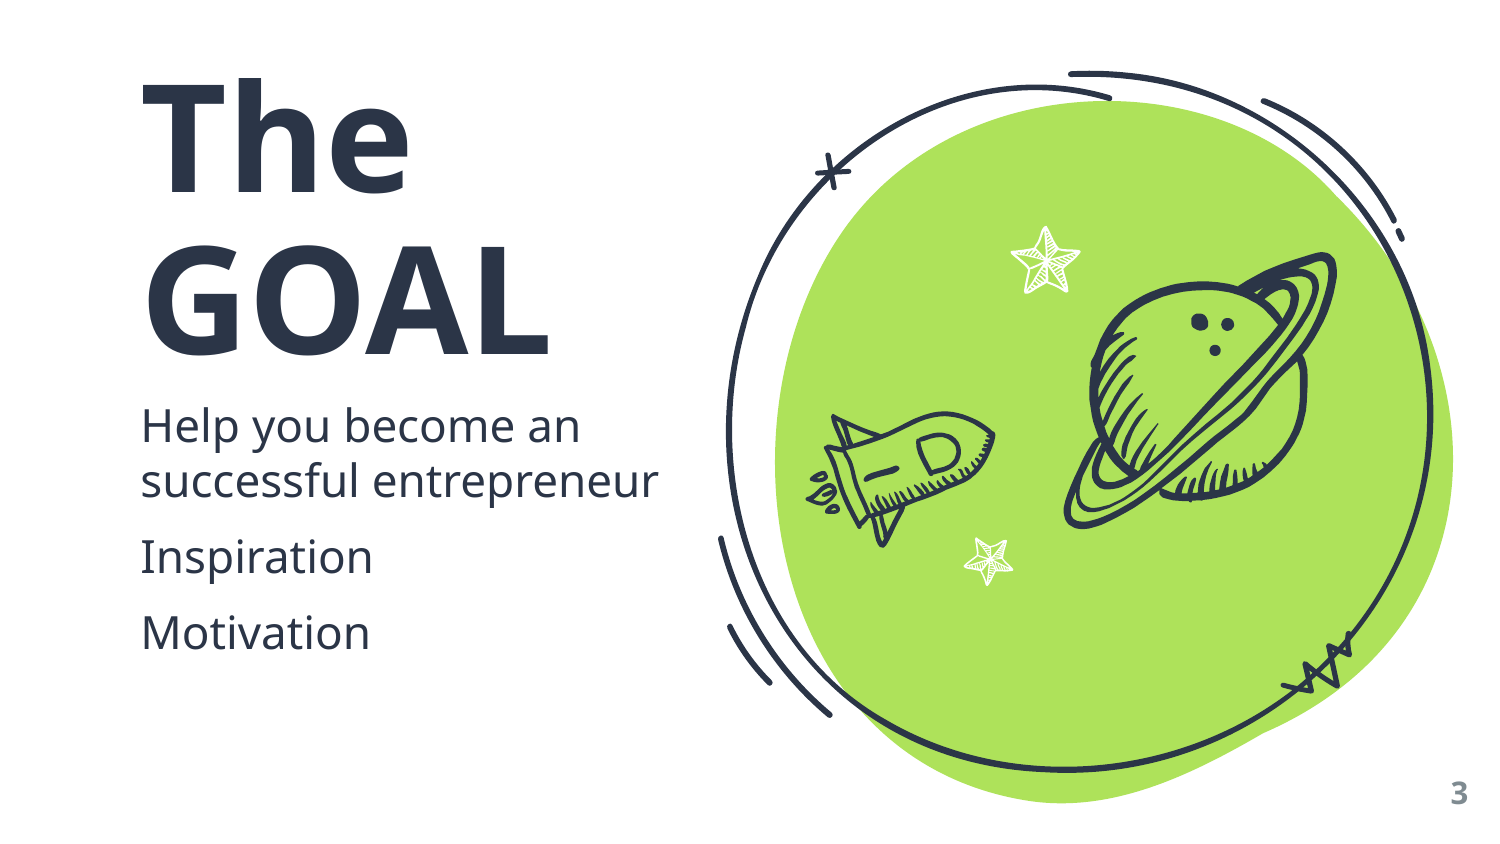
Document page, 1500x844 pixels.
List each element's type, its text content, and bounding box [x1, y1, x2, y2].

subtitle Help you become an successful entrepreneur Inspiration Motivation [140, 396, 676, 622]
slide_number 3 [1378, 769, 1469, 820]
text_box [805, 483, 840, 514]
text_box [1063, 252, 1337, 530]
text_box [809, 470, 828, 483]
text_box [1010, 225, 1081, 294]
text_box [823, 411, 996, 548]
title The GOAL [140, 221, 676, 387]
text_box [963, 537, 1014, 586]
